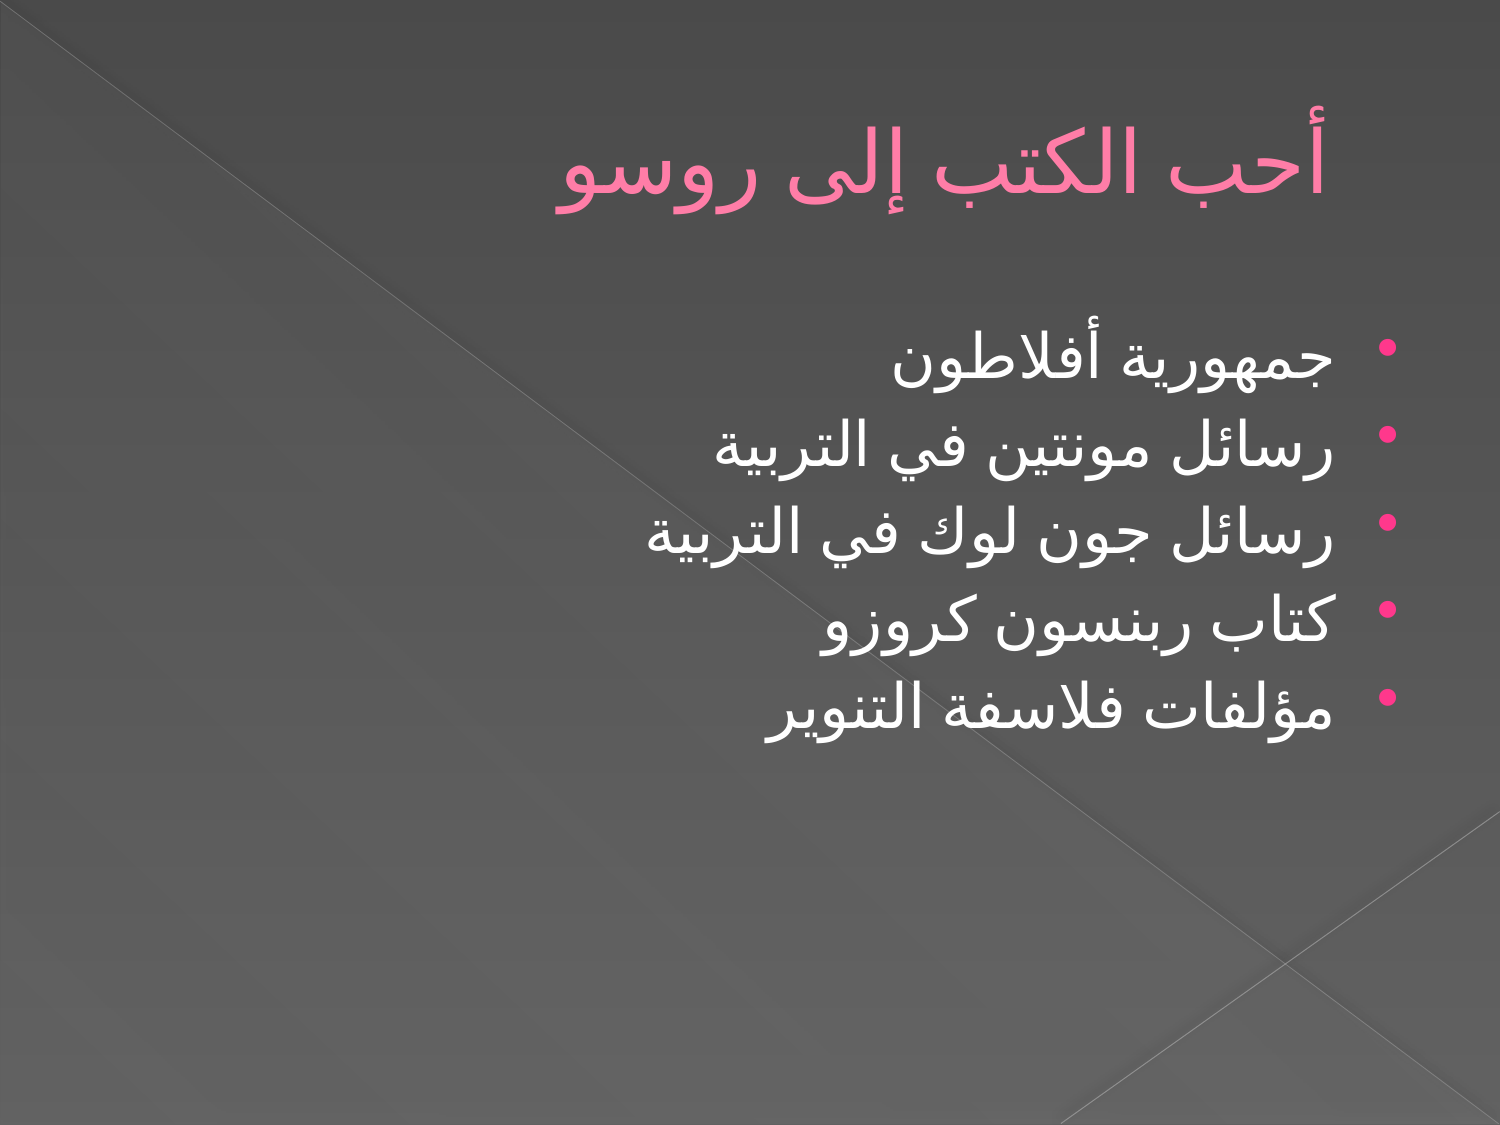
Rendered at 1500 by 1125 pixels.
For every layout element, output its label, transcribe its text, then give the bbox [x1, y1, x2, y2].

list جمهورية أفلاطون رسائل مونتين في التربية رسائل جون لوك في التربية كتاب ربنسون كروزو مؤلفات فلاسفة التنوير [75, 308, 1425, 1059]
title أحب الكتب إلى روسو [75, 43, 1425, 274]
